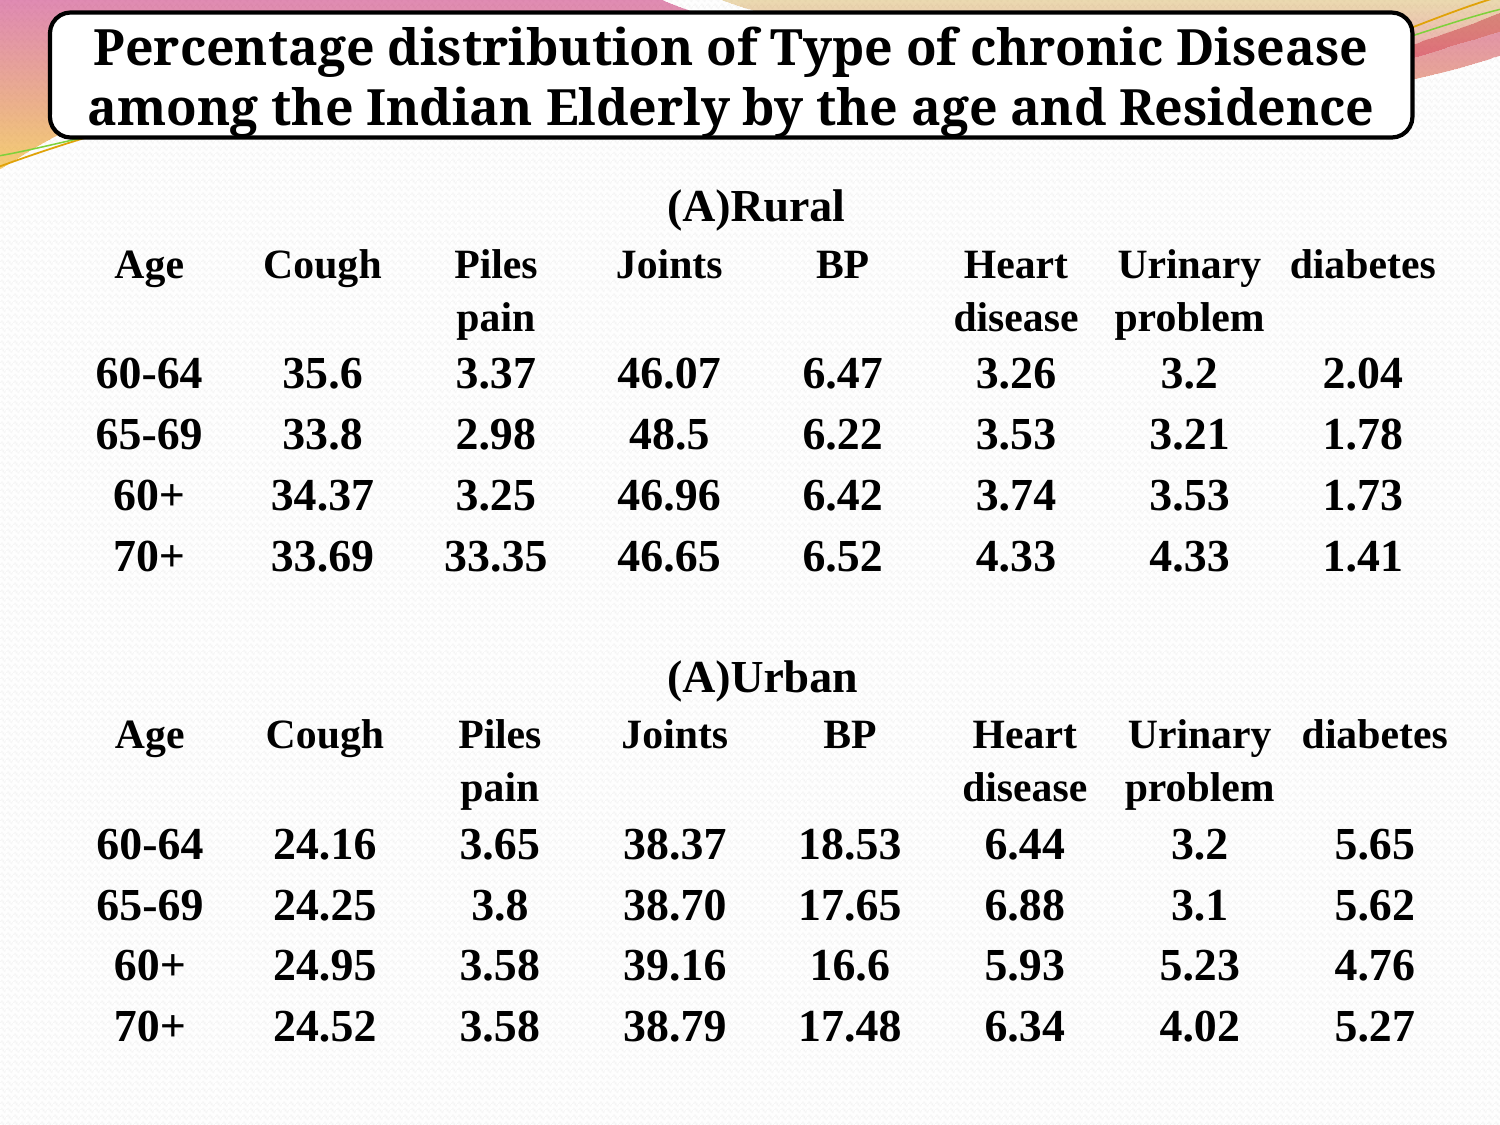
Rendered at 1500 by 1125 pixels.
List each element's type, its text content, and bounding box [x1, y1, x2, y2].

table_cell 39.16 [587, 933, 762, 993]
table_cell 18.53 [762, 811, 937, 872]
table_cell 17.65 [762, 872, 937, 933]
table_cell 6.22 [756, 401, 929, 462]
table_cell Urinary problem [1103, 234, 1276, 341]
table_cell BP [762, 705, 937, 811]
table_cell 6.88 [937, 872, 1112, 933]
table_cell 38.79 [587, 993, 762, 1054]
table_cell 33.35 [409, 523, 583, 584]
table_cell 5.65 [1287, 811, 1462, 872]
table_header (A)Urban [62, 644, 1462, 705]
table_cell 6.44 [937, 811, 1112, 872]
table_cell 3.53 [1103, 462, 1276, 523]
table_cell Age [62, 234, 236, 341]
table_cell 70+ [62, 523, 236, 584]
table_cell 4.33 [929, 523, 1103, 584]
table_cell 17.48 [762, 993, 937, 1054]
table_cell 1.78 [1276, 401, 1450, 462]
table_cell Urinary problem [1112, 705, 1287, 811]
table_cell 3.8 [412, 872, 587, 933]
table_cell 3.2 [1112, 811, 1287, 872]
table_cell 2.98 [409, 401, 583, 462]
table_cell 60+ [62, 933, 237, 993]
table_cell 3.58 [412, 993, 587, 1054]
table_cell 3.65 [412, 811, 587, 872]
table_cell 3.2 [1103, 341, 1276, 401]
table_cell 1.73 [1276, 462, 1450, 523]
table_cell 3.21 [1103, 401, 1276, 462]
table_cell 38.70 [587, 872, 762, 933]
table_cell 46.96 [583, 462, 756, 523]
table_cell 2.04 [1276, 341, 1450, 401]
table_cell 3.1 [1112, 872, 1287, 933]
table_cell 46.07 [583, 341, 756, 401]
table_cell Age [62, 705, 237, 811]
table_cell 48.5 [583, 401, 756, 462]
table_cell 1.41 [1276, 523, 1450, 584]
table_cell 60-64 [62, 811, 237, 872]
table_cell 3.26 [929, 341, 1103, 401]
table_cell 24.16 [237, 811, 412, 872]
table_cell Cough [237, 705, 412, 811]
table_cell 3.53 [929, 401, 1103, 462]
table_cell 3.58 [412, 933, 587, 993]
table_cell 33.8 [236, 401, 409, 462]
table_cell 5.62 [1287, 872, 1462, 933]
table_cell BP [756, 234, 929, 341]
table_cell Joints [583, 234, 756, 341]
table_cell 6.34 [937, 993, 1112, 1054]
table_cell 33.69 [236, 523, 409, 584]
table_cell 60+ [62, 462, 236, 523]
table_cell 4.02 [1112, 993, 1287, 1054]
table_cell 16.6 [762, 933, 937, 993]
table_cell 3.25 [409, 462, 583, 523]
table_cell 70+ [62, 993, 237, 1054]
table_cell 46.65 [583, 523, 756, 584]
table_cell Piles pain [409, 234, 583, 341]
table_cell diabetes [1287, 705, 1462, 811]
table_cell 6.47 [756, 341, 929, 401]
table_cell Piles pain [412, 705, 587, 811]
table_cell 65-69 [62, 872, 237, 933]
table_cell 24.52 [237, 993, 412, 1054]
table_cell 6.42 [756, 462, 929, 523]
table_cell 35.6 [236, 341, 409, 401]
table_cell Cough [236, 234, 409, 341]
table_cell Joints [587, 705, 762, 811]
table_cell Heart disease [929, 234, 1103, 341]
table_cell 4.33 [1103, 523, 1276, 584]
table_cell 4.76 [1287, 933, 1462, 993]
table_cell 3.37 [409, 341, 583, 401]
table_header (A)Rural [62, 173, 1450, 234]
table_cell 60-64 [62, 341, 236, 401]
table_cell 38.37 [587, 811, 762, 872]
table_cell 24.25 [237, 872, 412, 933]
table_cell 5.93 [937, 933, 1112, 993]
table_cell Heart disease [937, 705, 1112, 811]
table_cell 34.37 [236, 462, 409, 523]
table_cell 24.95 [237, 933, 412, 993]
table_cell 3.74 [929, 462, 1103, 523]
text_box Percentage distribution of Type of chronic Disease among the Indian Elderly by the age and Residence [47, 10, 1415, 140]
table_cell 5.23 [1112, 933, 1287, 993]
table_cell 65-69 [62, 401, 236, 462]
table_cell 5.27 [1287, 993, 1462, 1054]
table_cell diabetes [1276, 234, 1450, 341]
table_cell 6.52 [756, 523, 929, 584]
